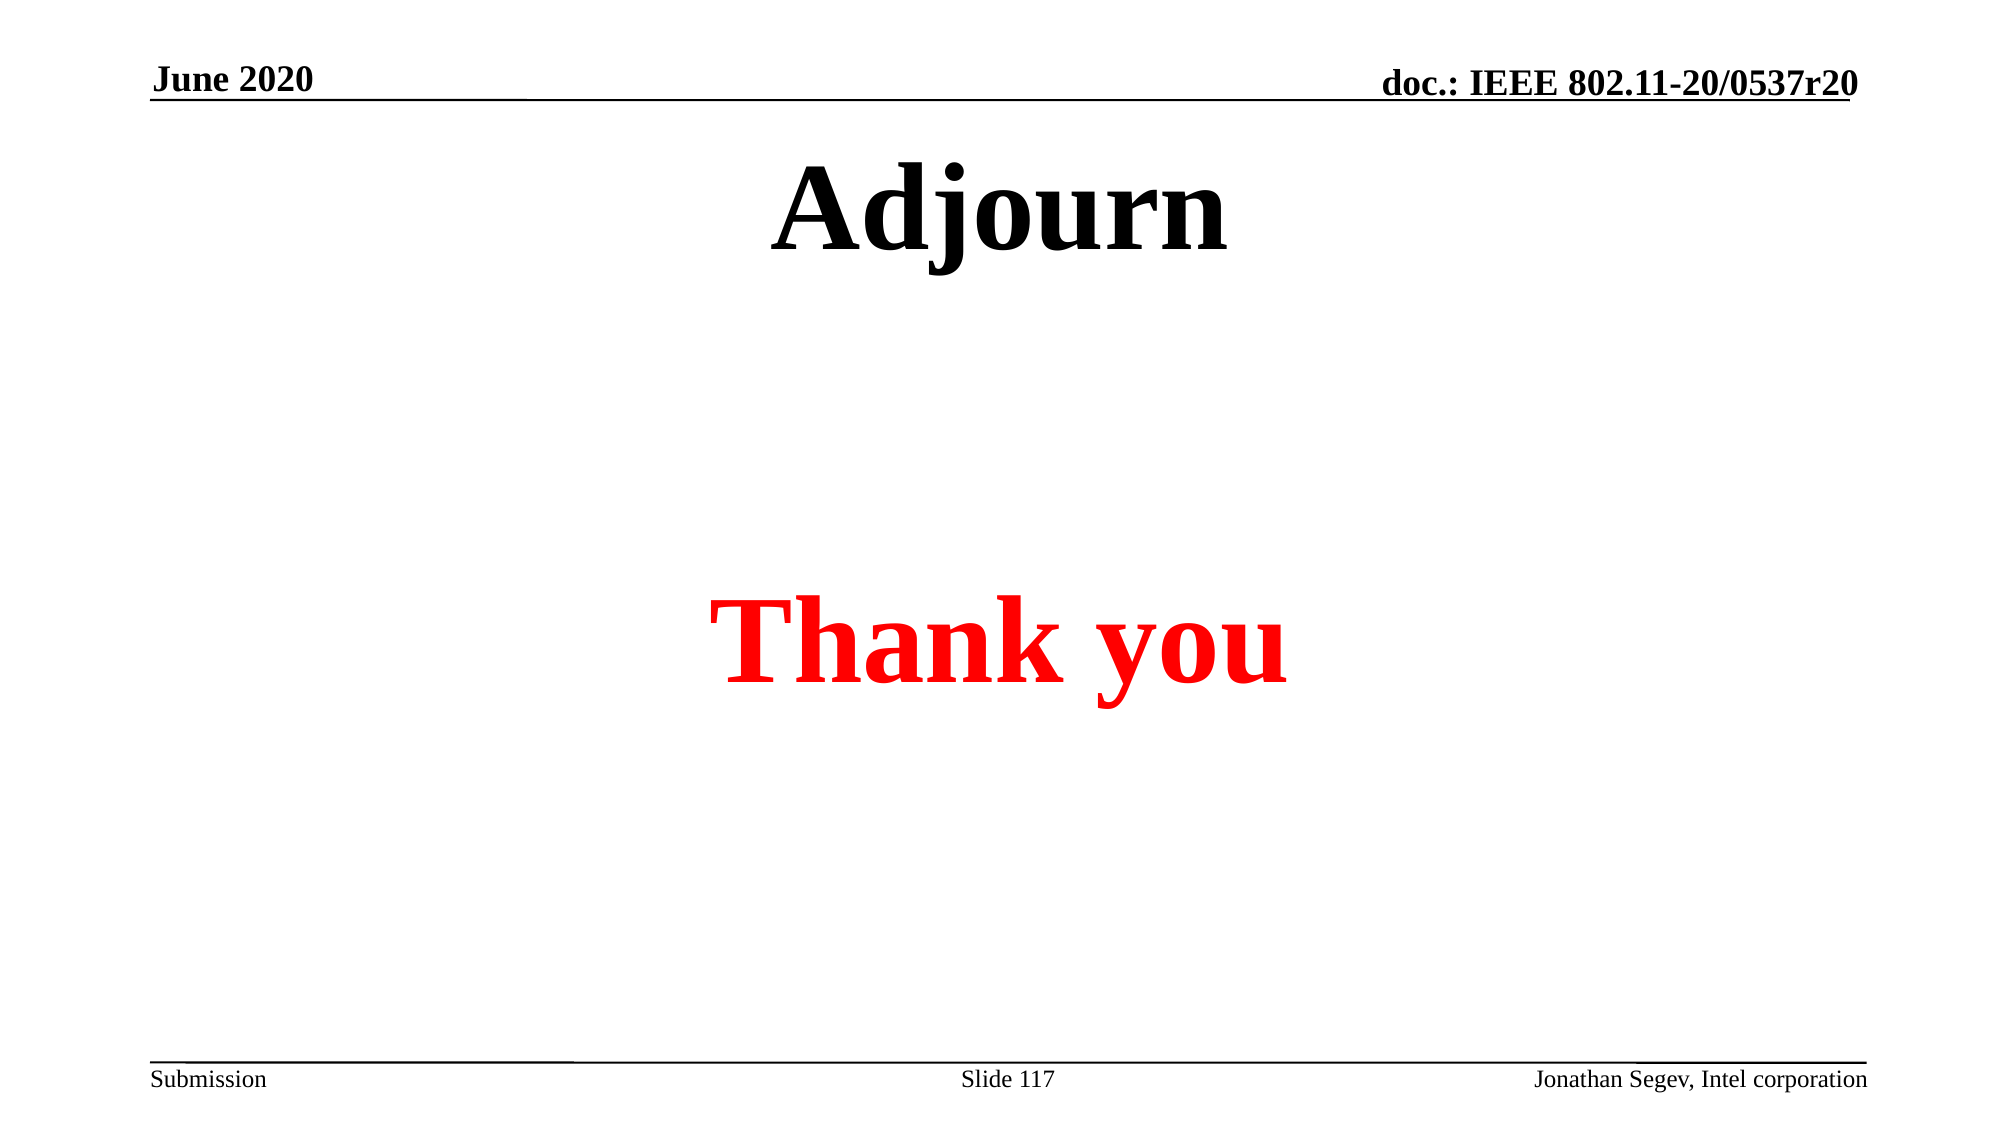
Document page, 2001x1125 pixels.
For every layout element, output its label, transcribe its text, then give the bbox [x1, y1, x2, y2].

title Adjourn [149, 112, 1850, 288]
list Thank you [149, 324, 1850, 1000]
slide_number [152, 54, 563, 100]
footer Jonathan Segev, Intel corporation [1171, 1061, 1869, 1093]
slide_number Slide 117 [950, 1061, 1067, 1123]
